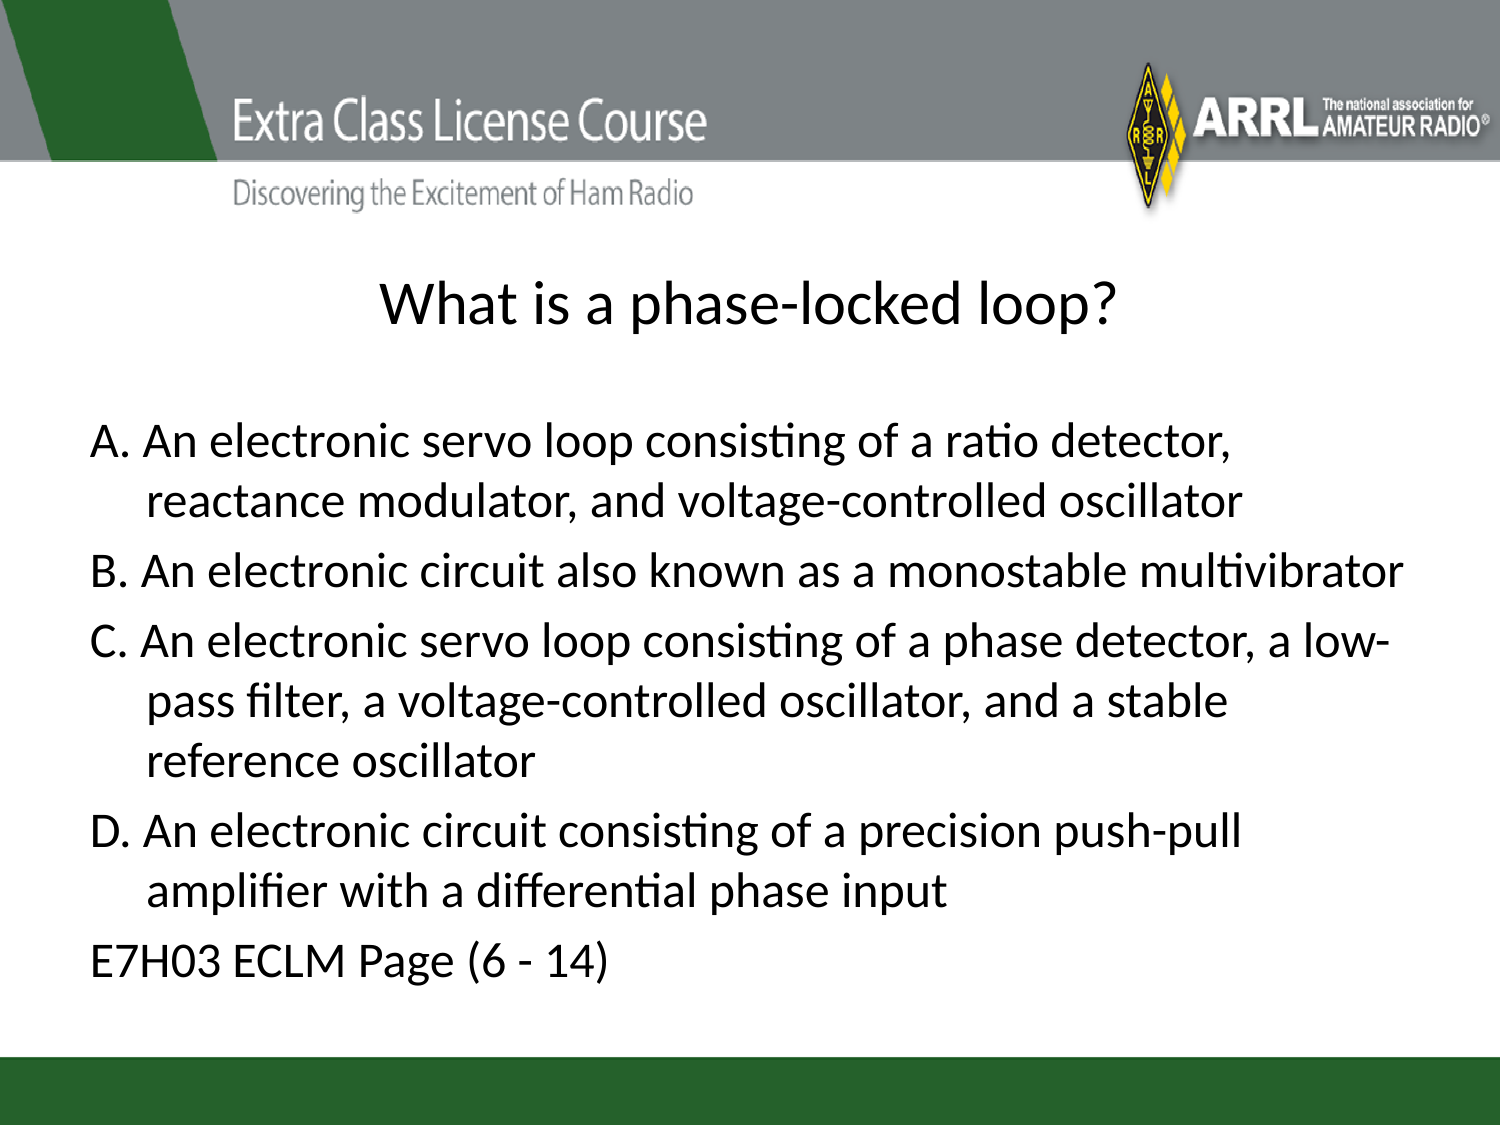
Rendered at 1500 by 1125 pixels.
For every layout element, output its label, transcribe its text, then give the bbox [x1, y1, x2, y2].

list A. An electronic servo loop consisting of a ratio detector, reactance modulator, and voltage-controlled oscillator B. An electronic circuit also known as a monostable multivibrator C. An electronic servo loop consisting of a phase detector, a low-pass filter, a voltage-controlled oscillator, and a stable reference oscillator D. An electronic circuit consisting of a precision push-pull amplifier with a differential phase input E7H03 ECLM Page (6 - 14) [75, 399, 1425, 918]
picture [0, 0, 1500, 1125]
title What is a phase-locked loop? [75, 254, 1425, 399]
